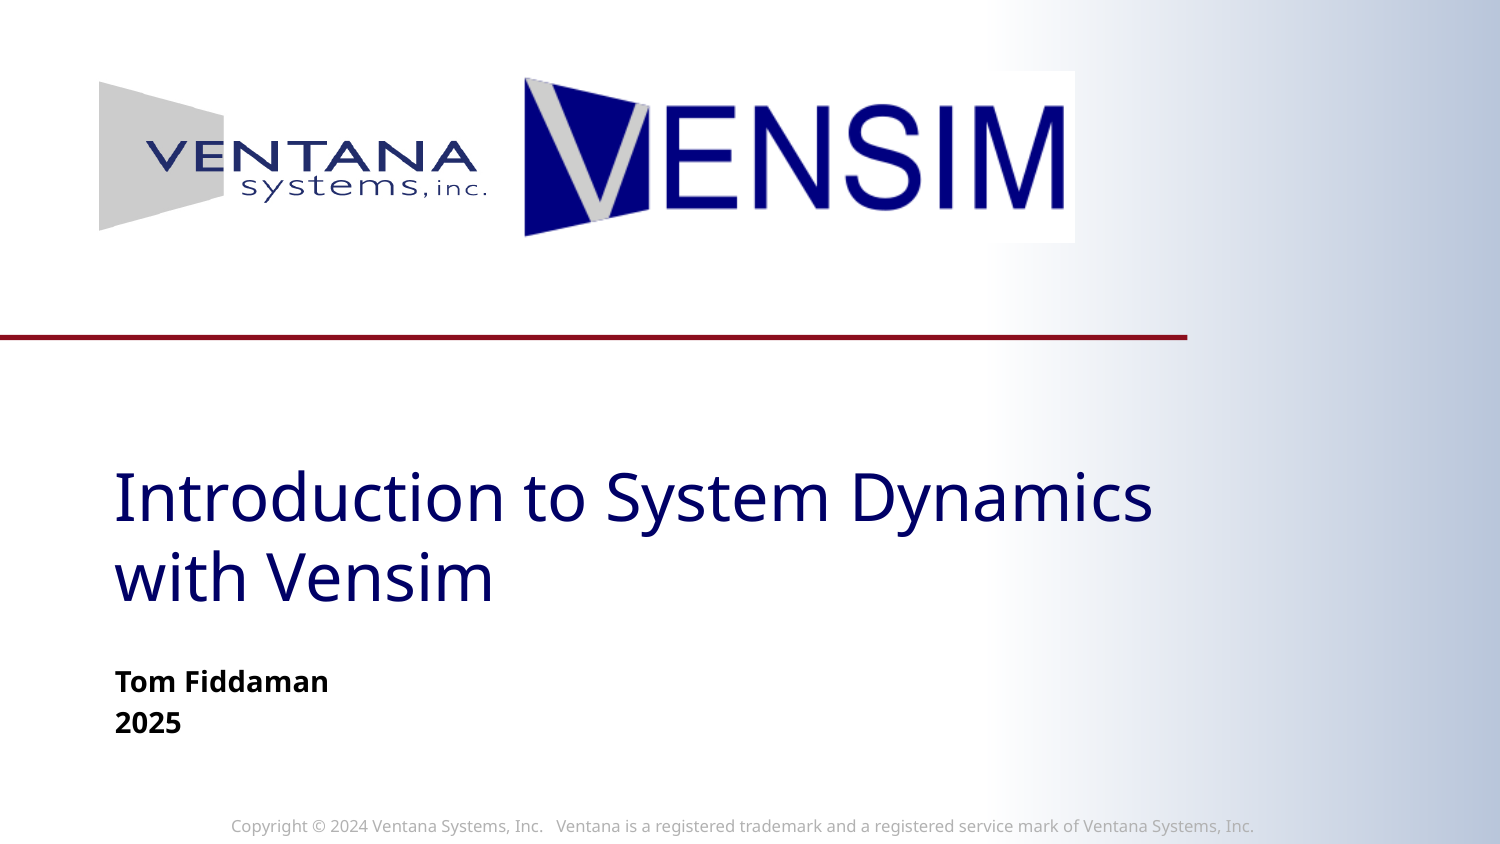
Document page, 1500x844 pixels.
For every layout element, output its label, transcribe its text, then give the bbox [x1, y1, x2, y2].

subtitle Tom Fiddaman 2025 [99, 656, 1151, 826]
title Introduction to System Dynamics with Vensim [99, 459, 1388, 610]
picture [24, 68, 1076, 266]
